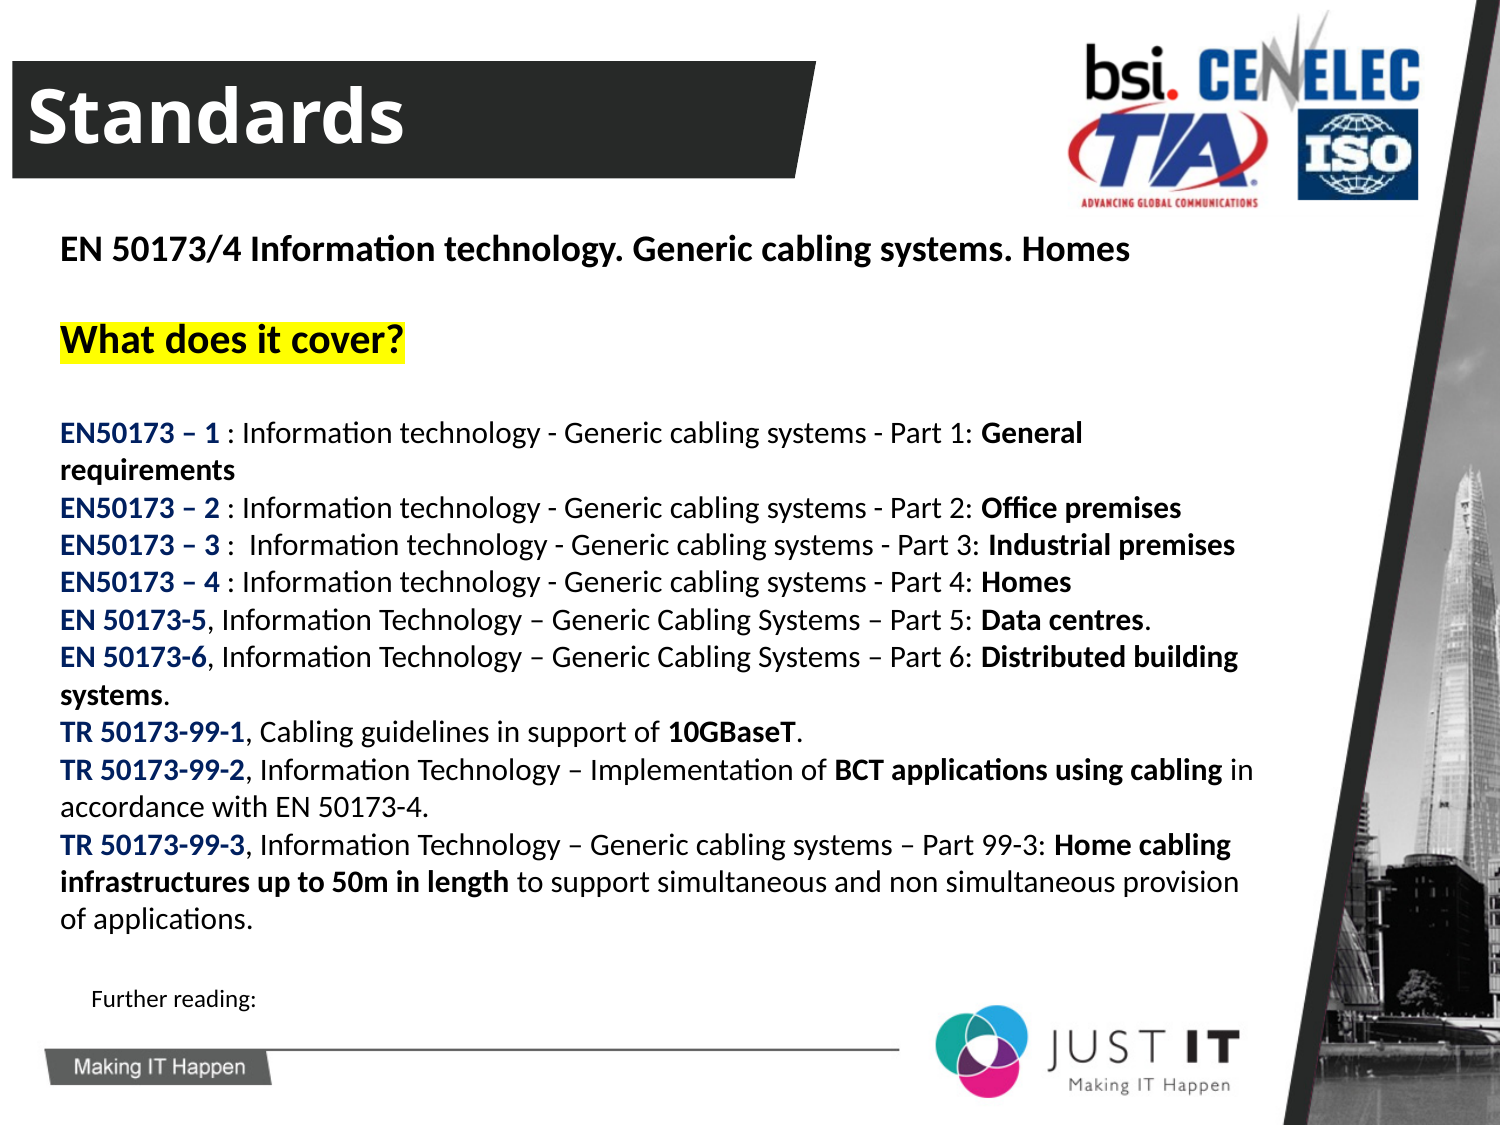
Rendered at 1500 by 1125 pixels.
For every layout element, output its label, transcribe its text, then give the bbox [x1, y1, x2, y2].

text_box What does it cover? EN50173 – 1 : Information technology - Generic cabling systems - Part 1: General requirements EN50173 – 2 : Information technology - Generic cabling systems - Part 2: Office premises EN50173 – 3 : Information technology - Generic cabling systems - Part 3: Industrial premises EN50173 – 4 : Information technology - Generic cabling systems - Part 4: Homes EN 50173-5, Information Technology – Generic Cabling Systems – Part 5: Data centres. EN 50173-6, Information Technology – Generic Cabling Systems – Part 6: Distributed building systems. TR 50173-99-1, Cabling guidelines in support of 10GBaseT. TR 50173-99-2, Information Technology – Implementation of BCT applications using cabling in accordance with EN 50173-4. TR 50173-99-3, Information Technology – Generic cabling systems – Part 99-3: Home cabling infrastructures up to 50m in length to support simultaneous and non simultaneous provision of applications. [45, 304, 1270, 1125]
picture [0, 0, 1500, 1125]
title Standards [12, 61, 927, 179]
text_box EN 50173/4 Information technology. Generic cabling systems. Homes [45, 216, 1270, 304]
